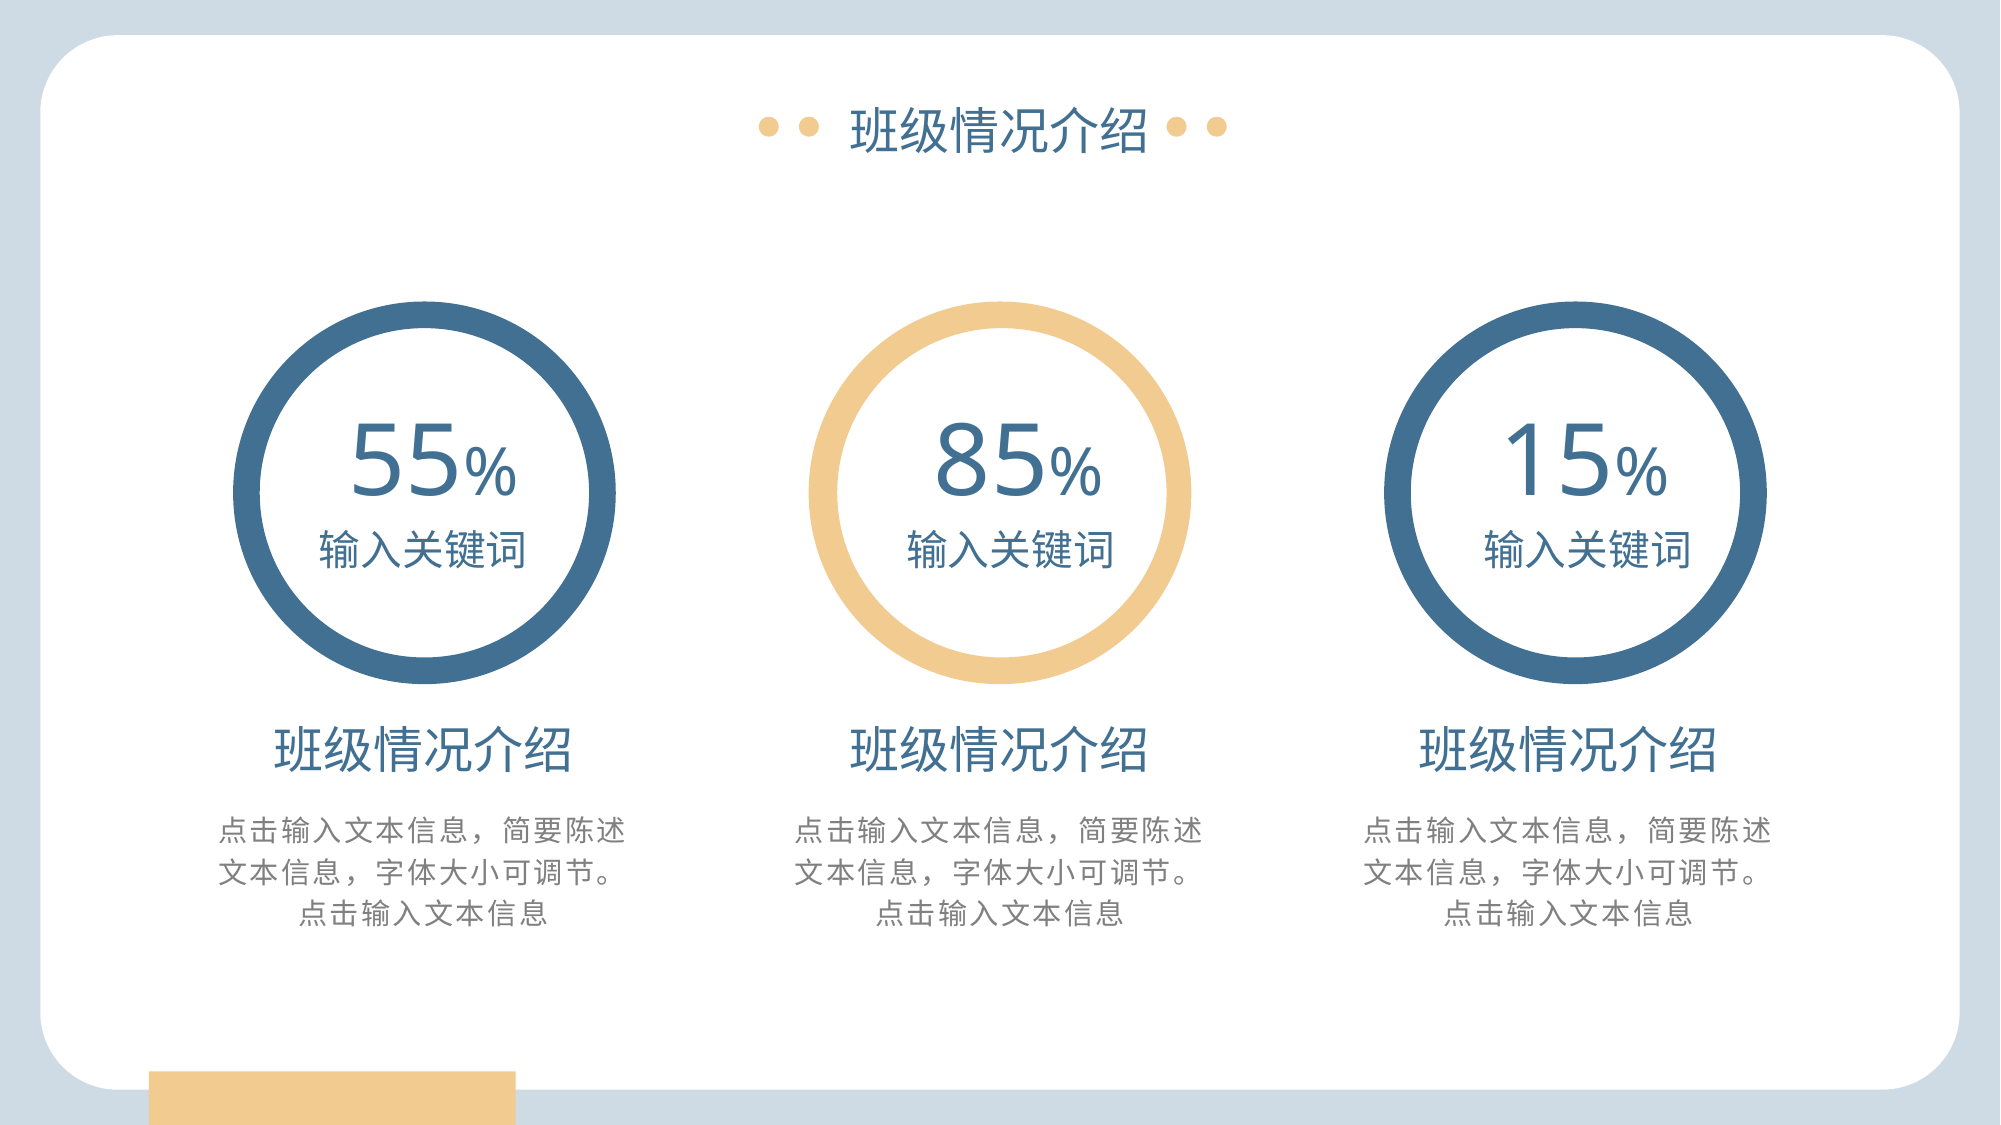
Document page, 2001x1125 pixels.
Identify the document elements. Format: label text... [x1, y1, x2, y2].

text_box 85% [919, 387, 1119, 516]
text_box 输入关键词 [304, 516, 543, 582]
text_box [807, 300, 1193, 686]
text_box 班级情况介绍 [835, 91, 1165, 167]
text_box 输入关键词 [1468, 516, 1707, 581]
text_box [757, 115, 780, 138]
text_box 点击输入文本信息，简要陈述文本信息，字体大小可调节。点击输入文本信息 [190, 797, 656, 939]
text_box [39, 34, 1961, 1091]
text_box 点击输入文本信息，简要陈述文本信息，字体大小可调节。点击输入文本信息 [767, 797, 1233, 939]
text_box [797, 115, 820, 138]
text_box 班级情况介绍 [1403, 711, 1734, 786]
text_box [1205, 115, 1228, 138]
text_box 班级情况介绍 [258, 711, 589, 786]
text_box [148, 1070, 517, 1125]
text_box 输入关键词 [891, 516, 1130, 582]
text_box 15% [1484, 387, 1685, 516]
text_box 55% [333, 387, 534, 516]
text_box [232, 300, 617, 686]
text_box [1383, 300, 1768, 686]
text_box [1165, 115, 1188, 138]
text_box 点击输入文本信息，简要陈述文本信息，字体大小可调节。点击输入文本信息 [1336, 797, 1802, 939]
text_box 班级情况介绍 [835, 711, 1165, 786]
